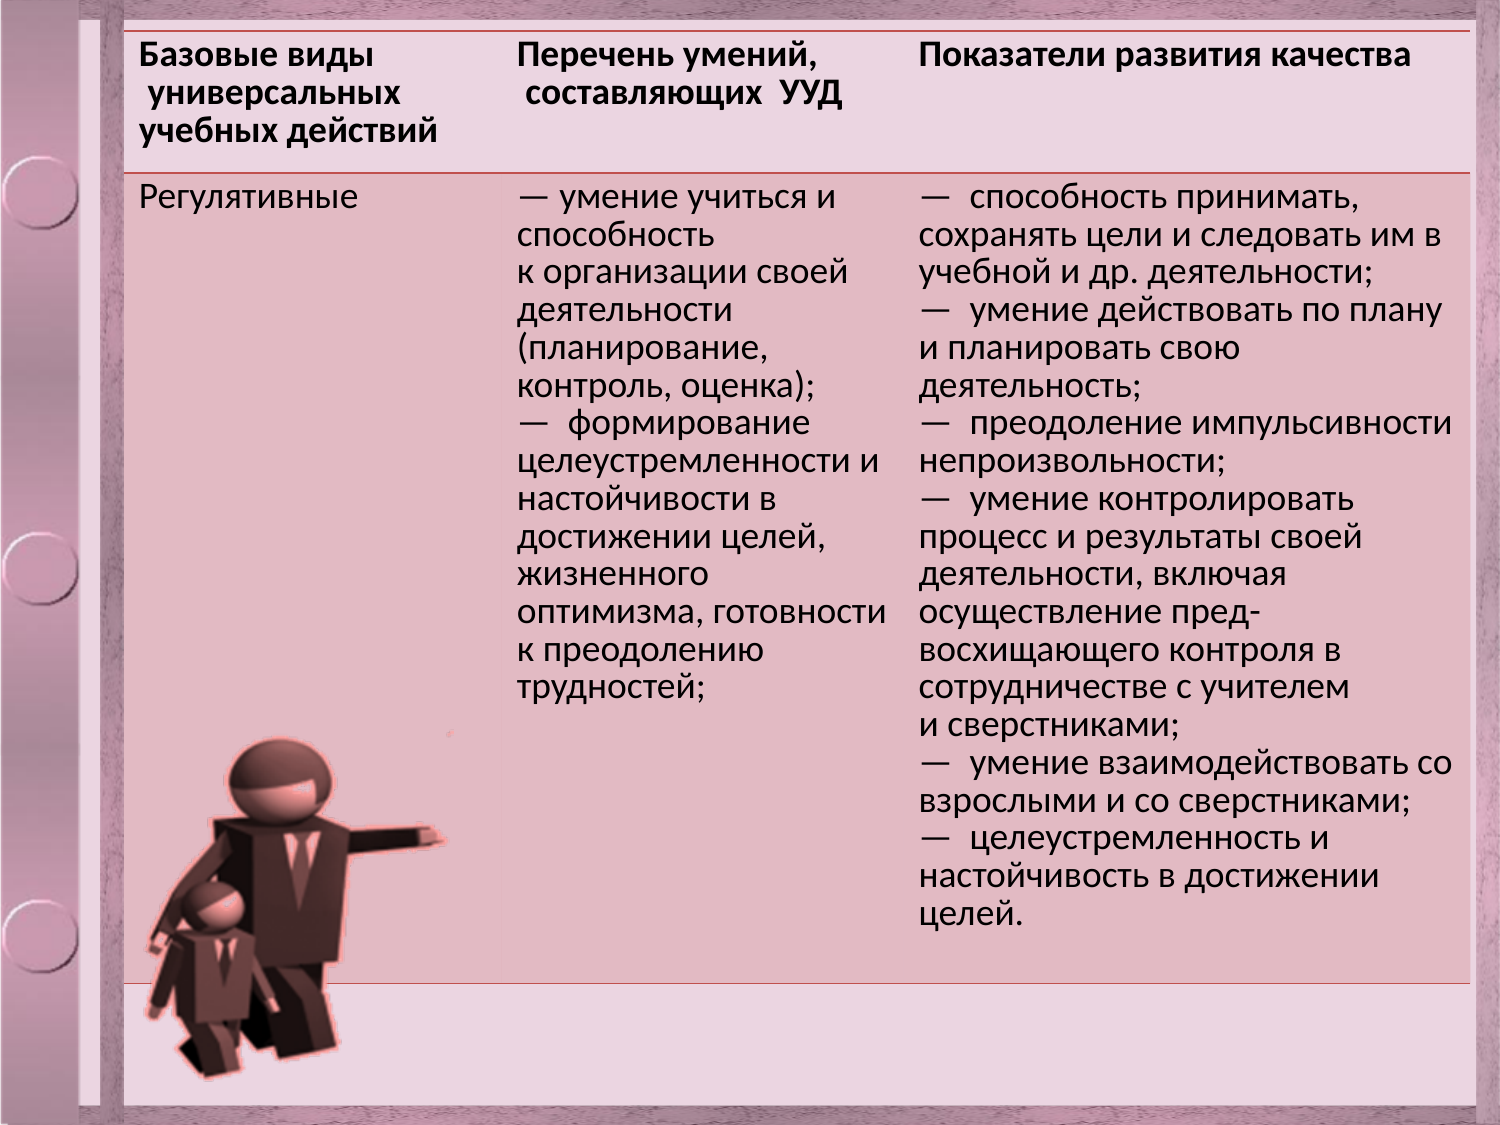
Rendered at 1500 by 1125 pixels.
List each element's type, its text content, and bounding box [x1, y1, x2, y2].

picture [0, 0, 1476, 1125]
table_cell — способность принимать, сохранять цели и следовать им в учебной и др. деятельности; — умение действовать по плану и планировать свою деятельность; — преодоление импульсивности непроизвольности; — умение контролировать процесс и результаты своей деятельности, включая осуществление пред- восхищающего контроля в сотрудничестве с учителем и сверстниками; — умение взаимодействовать со взрослыми и со сверстниками; — целеустремленность и настойчивость в достижении целей. [903, 174, 1470, 983]
table_cell Регулятивные [124, 174, 502, 983]
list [135, 727, 454, 1083]
table_cell — умение учиться и способность к организации своей деятельности (планирование, контроль, оценка); — формирование целеустремленности и настойчивости в достижении целей, жизненного оптимизма, готовности к преодолению трудностей; [502, 174, 903, 983]
table_header Перечень умений, составляющих УУД [502, 32, 903, 172]
table_header Базовые виды универсальных учебных действий [124, 32, 502, 172]
table_header Показатели развития качества [903, 32, 1470, 172]
